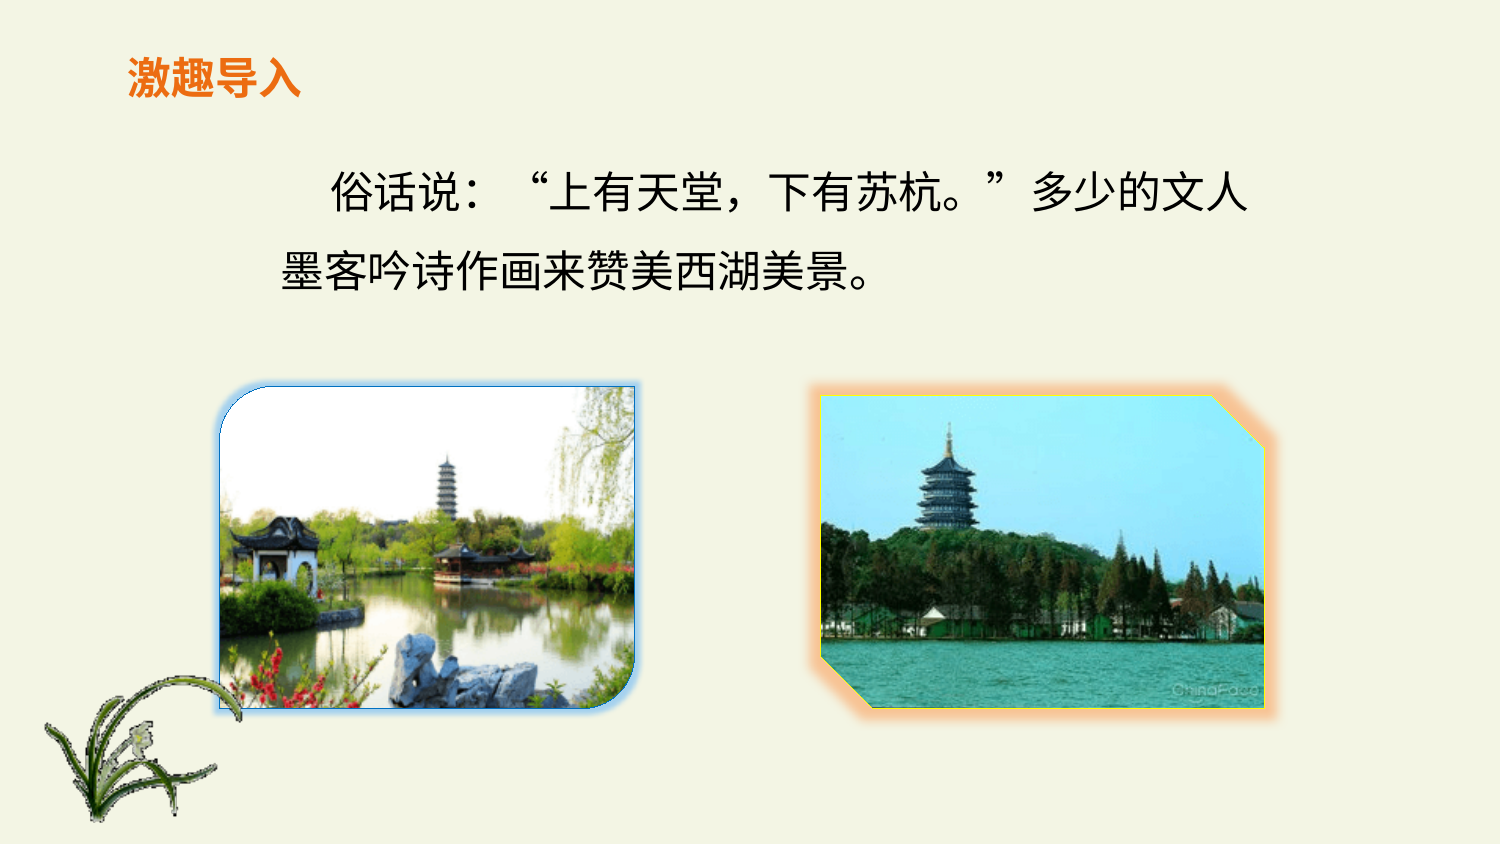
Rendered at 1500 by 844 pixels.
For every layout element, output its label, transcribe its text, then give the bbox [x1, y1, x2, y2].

text_box 激趣导入 [116, 44, 314, 109]
text_box 俗话说：“上有天堂，下有苏杭。”多少的文人墨客吟诗作画来赞美西湖美景。 [269, 133, 1290, 460]
picture [0, 0, 1500, 844]
